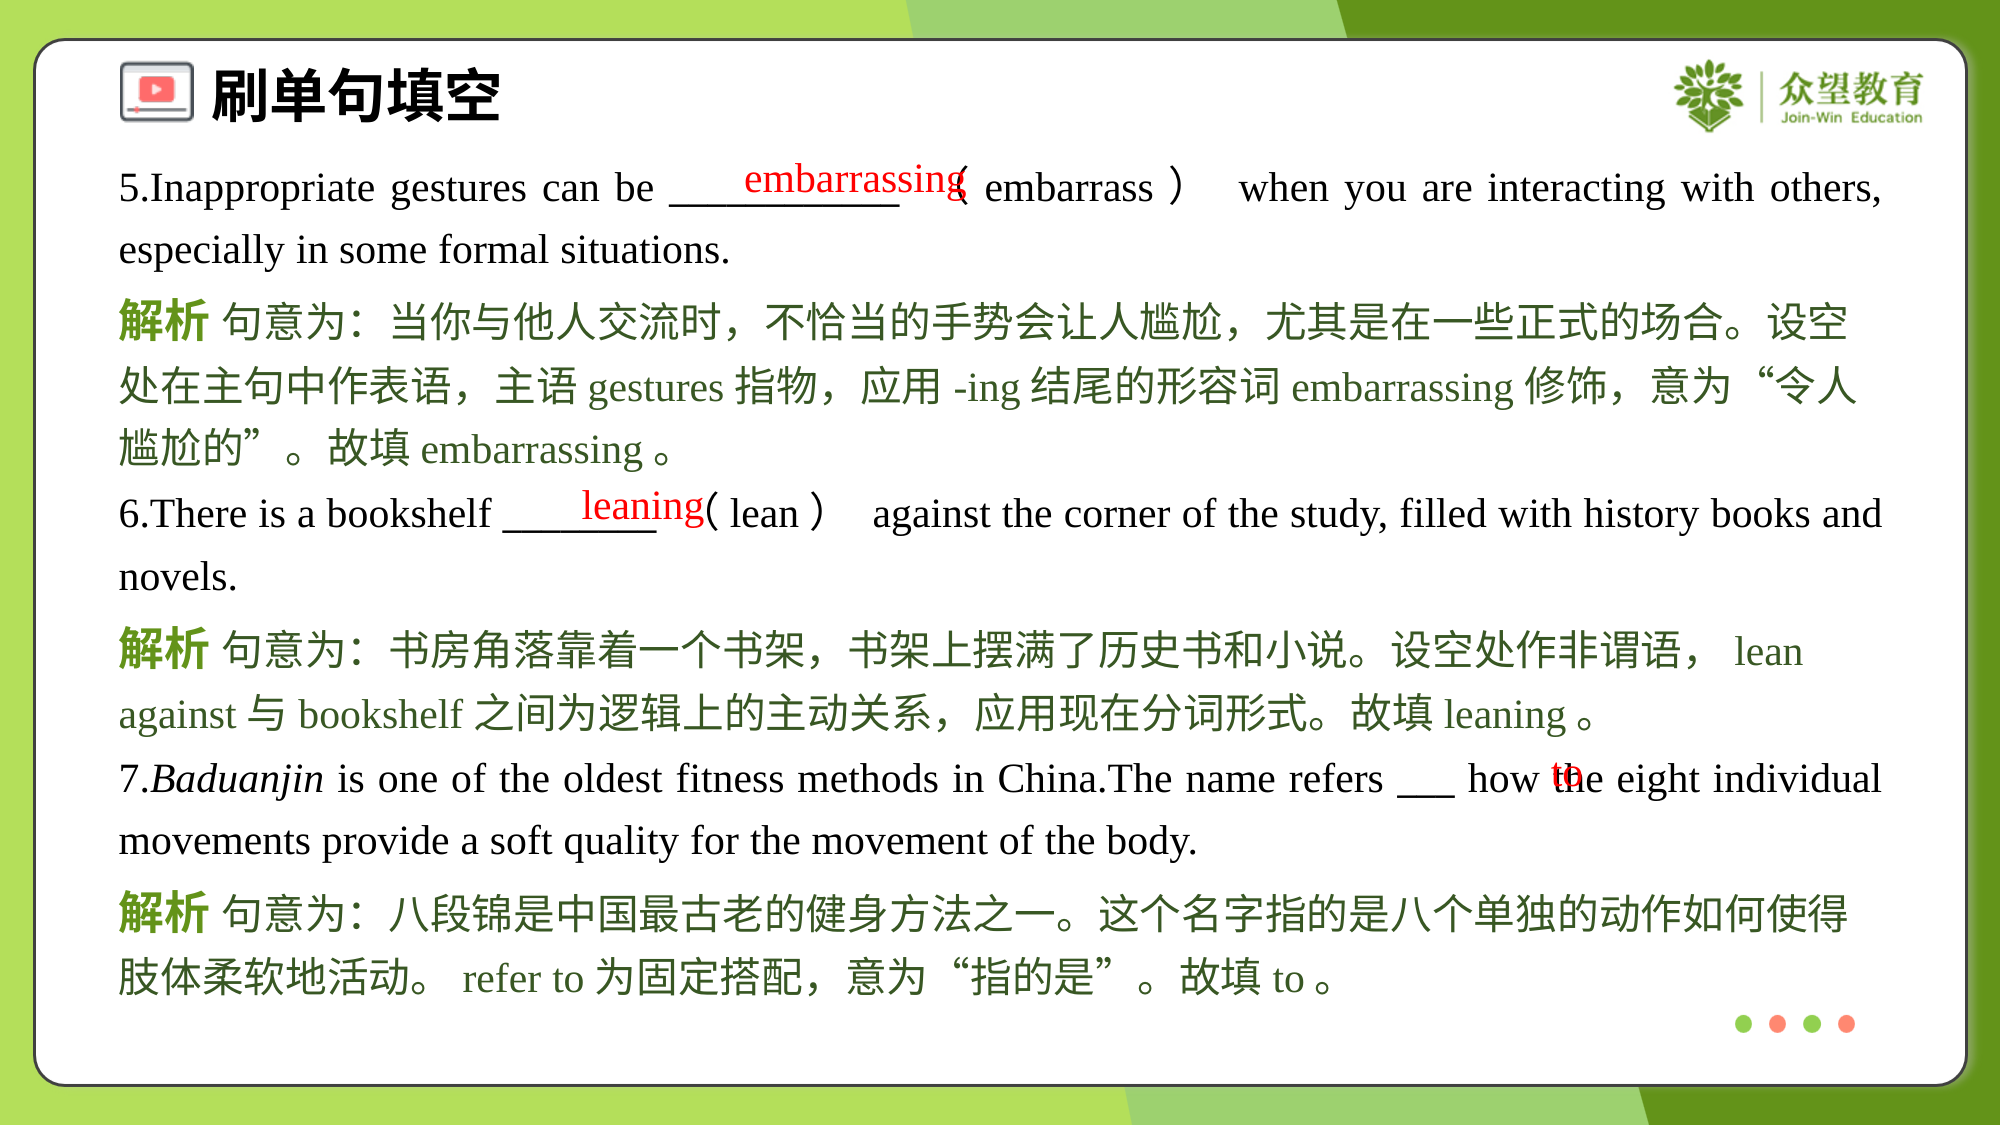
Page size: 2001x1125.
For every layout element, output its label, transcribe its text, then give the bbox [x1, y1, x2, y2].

text_box 5.Inappropriate gestures can be ____________ （embarrass） when you are interacting with others, especially in some formal situations. [118, 146, 1883, 267]
text_box 解析 句意为：书房角落靠着一个书架，书架上摆满了历史书和小说。设空处作非谓语，lean against与bookshelf之间为逻辑上的主动关系，应用现在分词形式。故填leaning。 [118, 605, 1883, 732]
text_box leaning [577, 465, 709, 523]
text_box 7.Baduanjin is one of the oldest fitness methods in China.The name refers ___ how the eight individual movements provide a soft quality for the movement of the body. [118, 738, 1883, 858]
text_box 解析 句意为：当你与他人交流时，不恰当的手势会让人尴尬，尤其是在一些正式的场合。设空处在主句中作表语，主语gestures指物，应用-ing结尾的形容词embarrassing修饰，意为“令人尴尬的”。故填embarrassing。 [118, 278, 1883, 468]
text_box 6.There is a bookshelf ________ （lean） against the corner of the study, filled with history books and novels. [118, 473, 1883, 594]
text_box embarrassing [740, 138, 971, 197]
picture [0, 0, 2000, 1125]
text_box 解析 句意为：八段锦是中国最古老的健身方法之一。这个名字指的是八个单独的动作如何使得肢体柔软地活动。refer to为固定搭配，意为“指的是”。故填to。 [118, 869, 1883, 996]
text_box to [1546, 731, 1588, 790]
